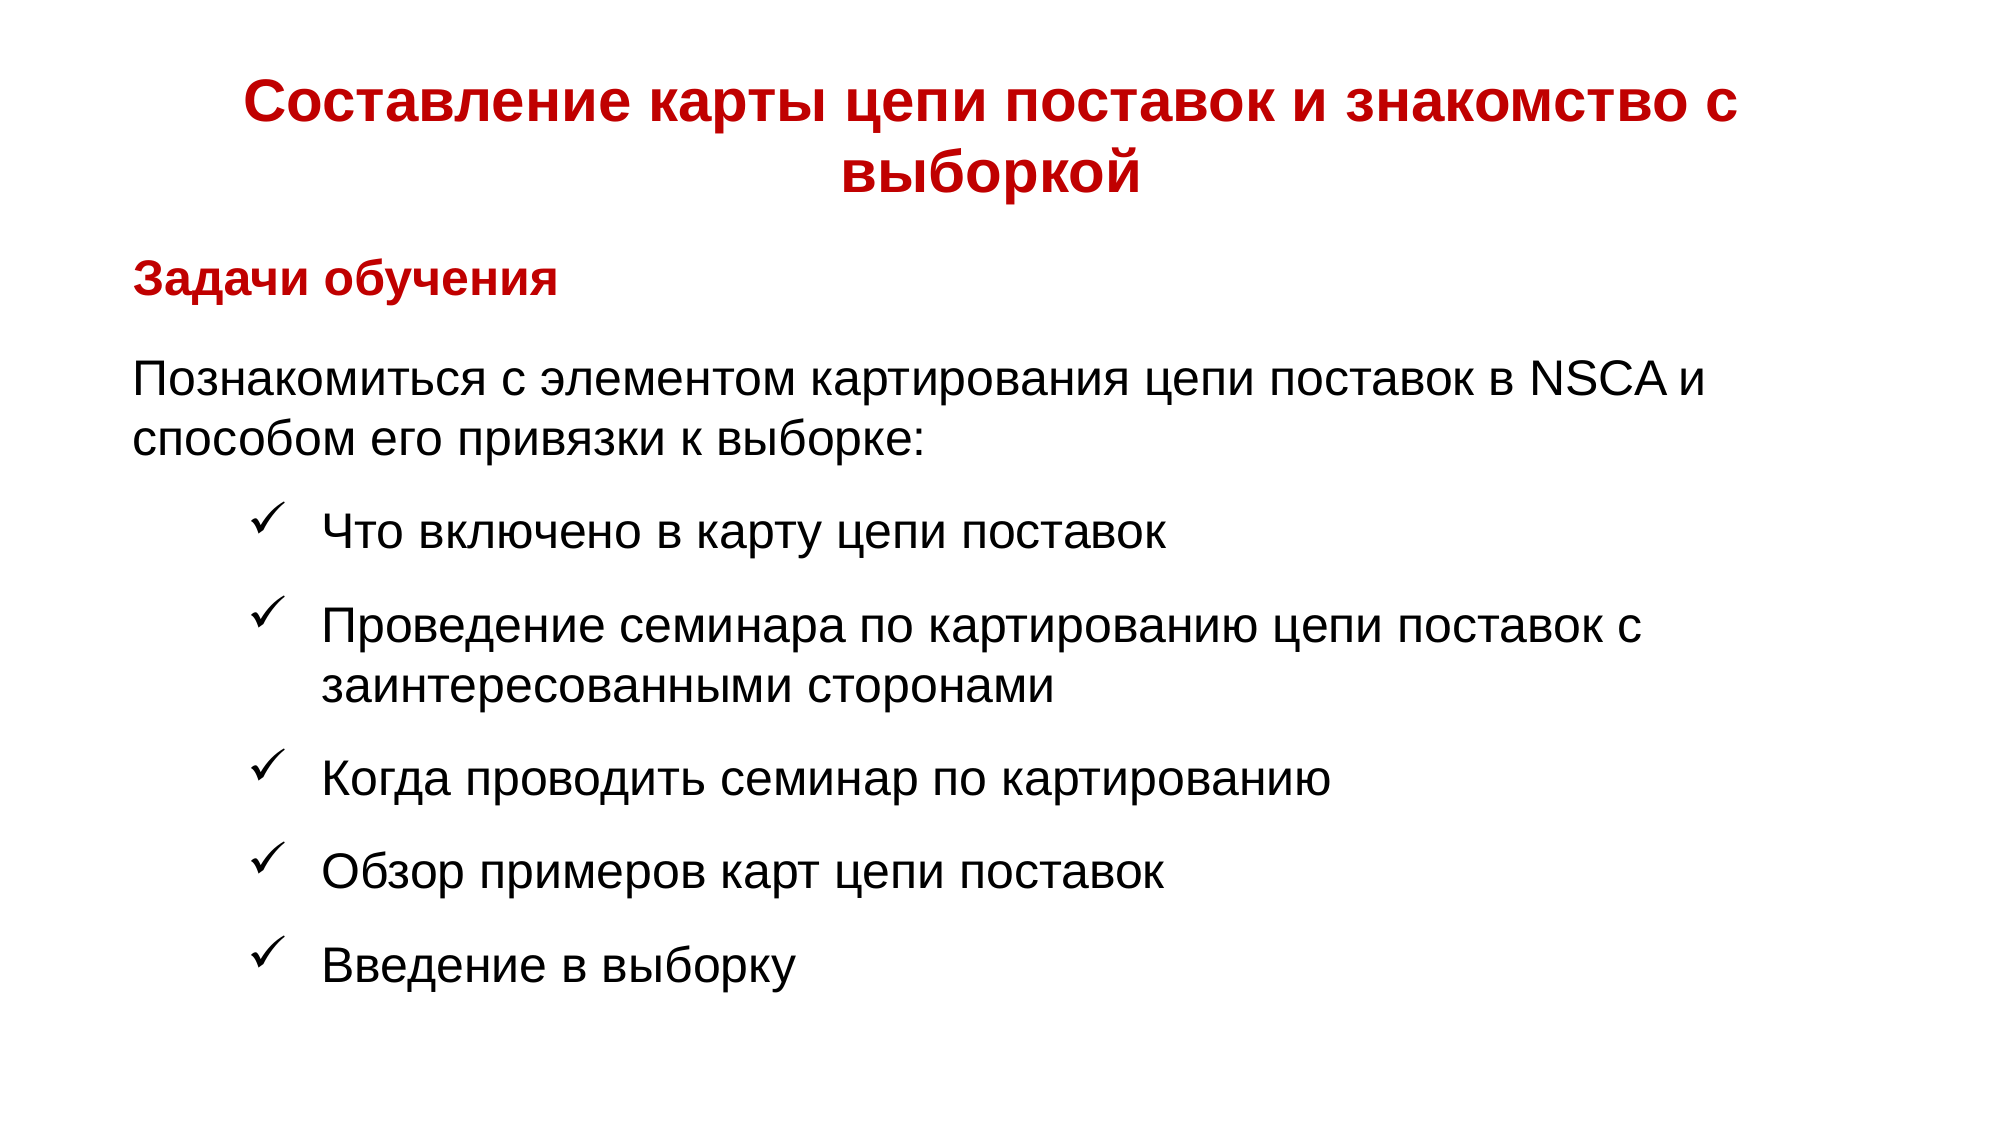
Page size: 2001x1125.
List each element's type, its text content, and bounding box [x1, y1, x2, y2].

title Составление карты цепи поставок и знакомство c выборкой [75, 53, 1908, 213]
subtitle Задачи обучения Познакомиться с элементом картирования цепи поставок в NSCA и способом его привязки к выборке: Что включено в карту цепи поставок Проведение семинара по картированию цепи поставок с заинтересованными сторонами Когда проводить семинар по картированию Обзор примеров карт цепи поставок Введение в выборку [42, 237, 1958, 1091]
